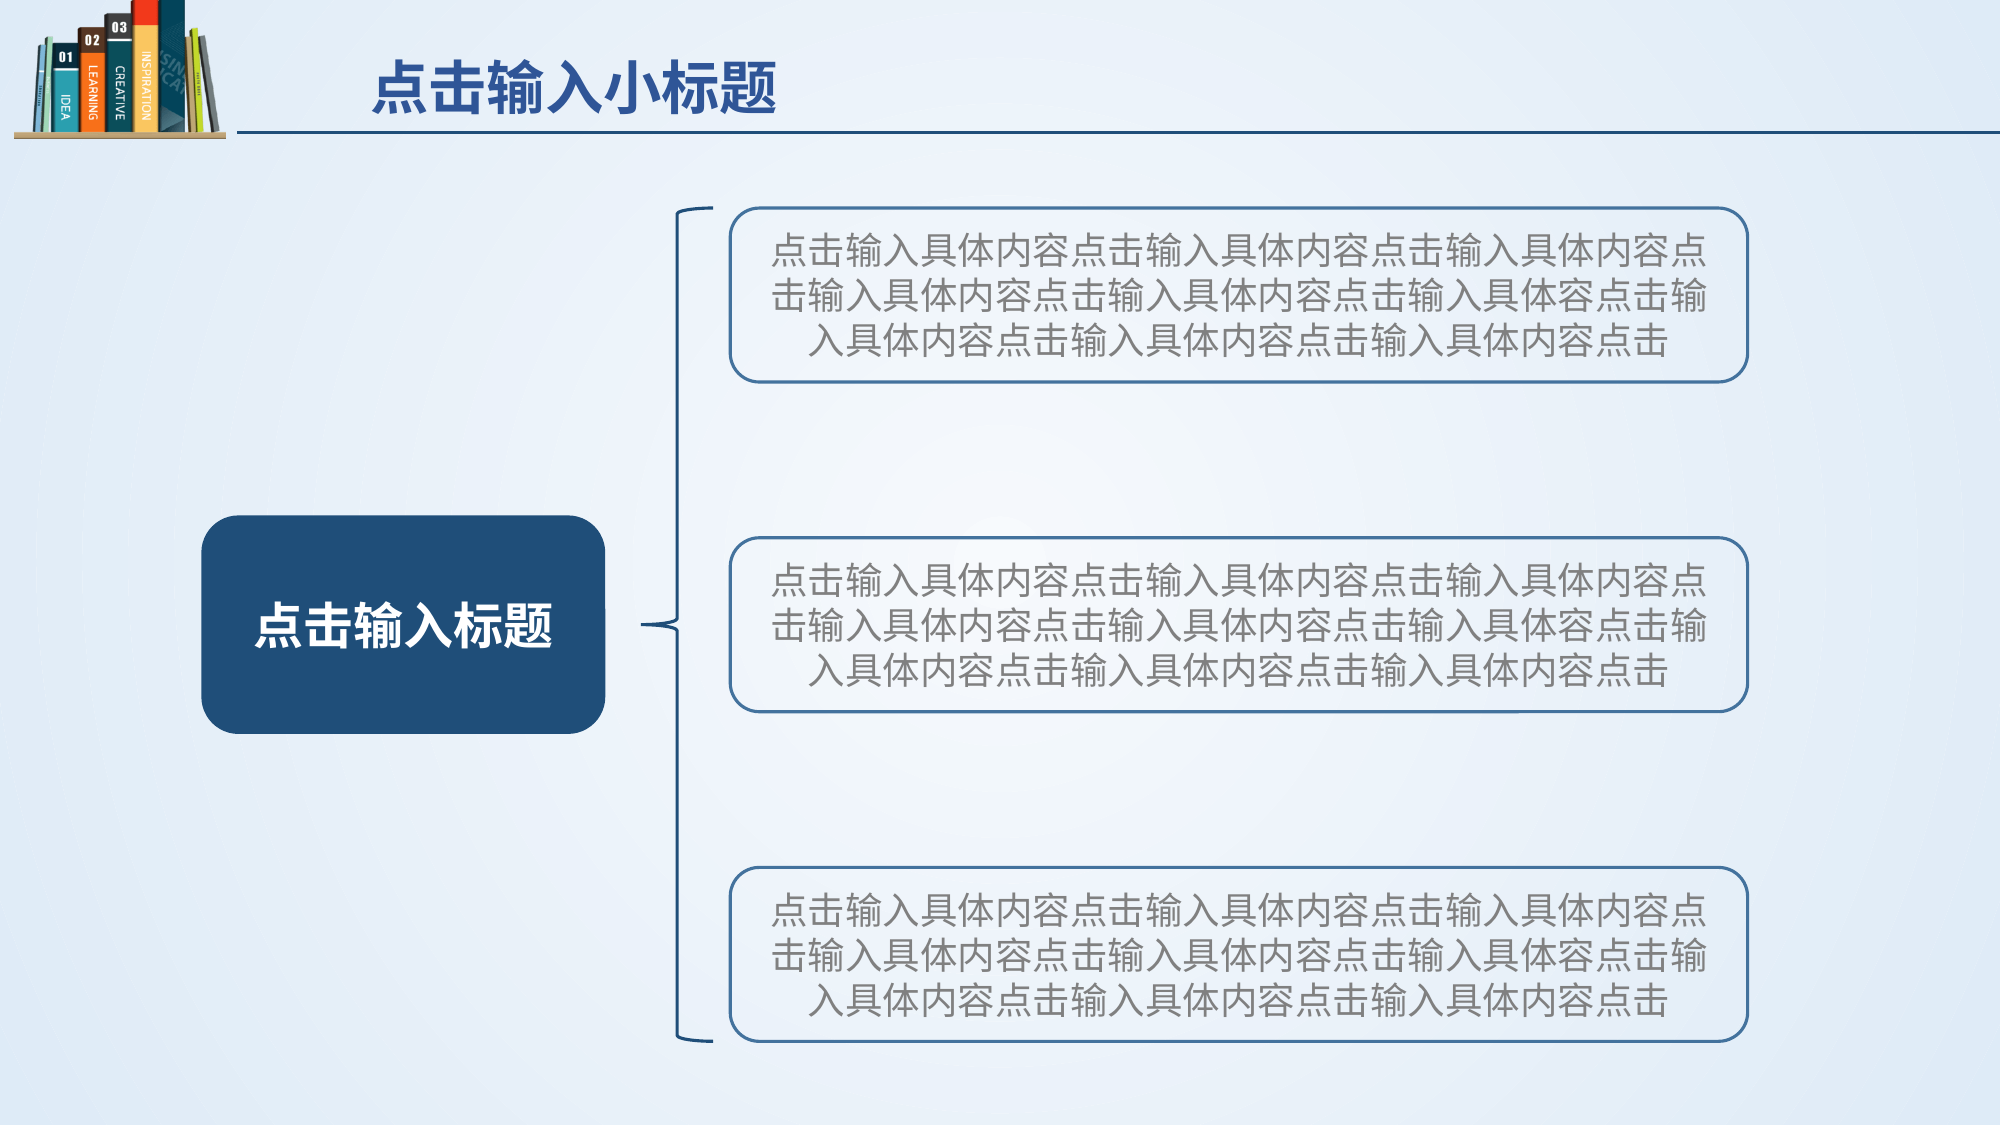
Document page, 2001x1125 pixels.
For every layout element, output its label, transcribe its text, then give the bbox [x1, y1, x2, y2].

text_box 点击输入小标题 [355, 43, 812, 129]
text_box 点击输入标题 [201, 515, 606, 734]
text_box 点击输入具体内容点击输入具体内容点击输入具体内容点击输入具体内容点击输入具体内容点击输入具体容点击输入具体内容点击输入具体内容点击输入具体内容点击 [729, 866, 1749, 1043]
picture [14, 0, 226, 139]
text_box 点击输入具体内容点击输入具体内容点击输入具体内容点击输入具体内容点击输入具体内容点击输入具体容点击输入具体内容点击输入具体内容点击输入具体内容点击 [729, 207, 1749, 384]
text_box 点击输入具体内容点击输入具体内容点击输入具体内容点击输入具体内容点击输入具体内容点击输入具体容点击输入具体内容点击输入具体内容点击输入具体内容点击 [729, 536, 1749, 713]
text_box [640, 207, 714, 1042]
picture [169, 59, 175, 67]
